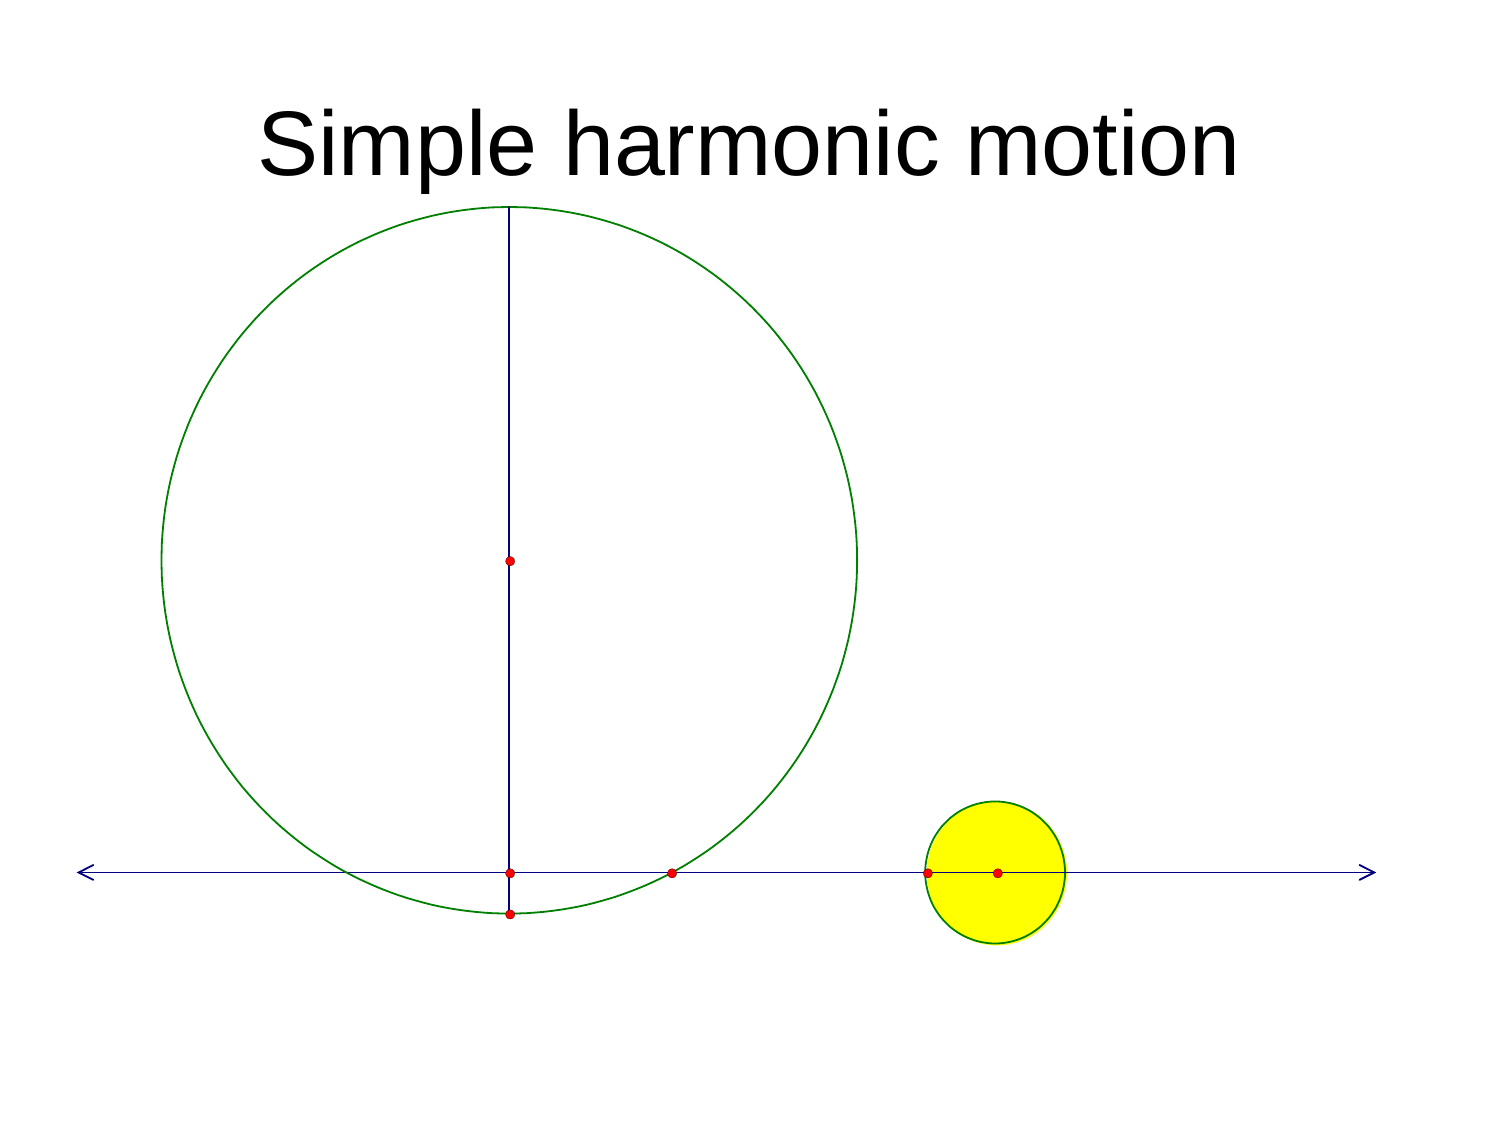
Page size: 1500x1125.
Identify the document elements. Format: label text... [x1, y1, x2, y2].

title Simple harmonic motion [74, 44, 1426, 233]
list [76, 184, 1377, 965]
text_box [797, 297, 1461, 1041]
